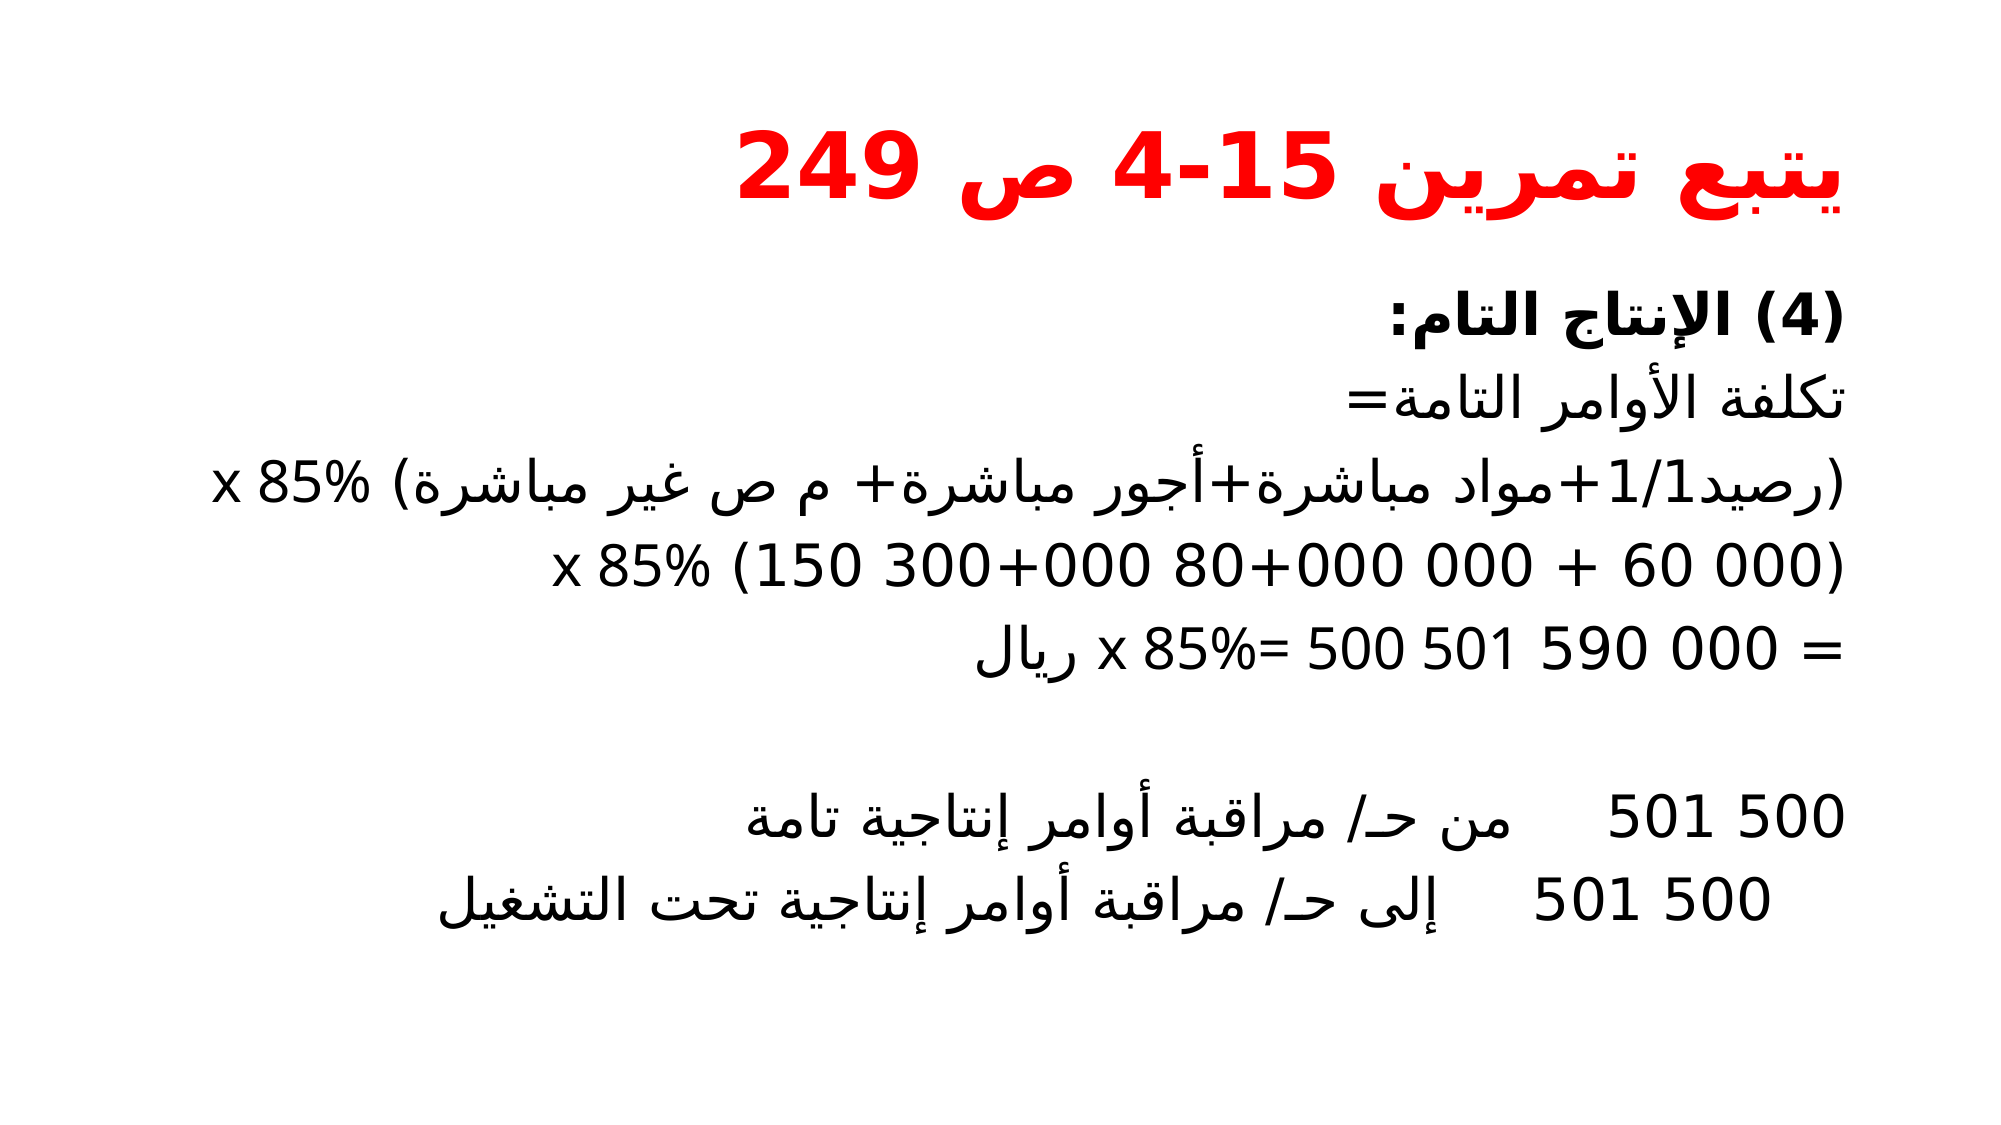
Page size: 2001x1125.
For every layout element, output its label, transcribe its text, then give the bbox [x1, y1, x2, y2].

list (4) الإنتاج التام: تكلفة الأوامر التامة= (رصيد1/1+مواد مباشرة+أجور مباشرة+ م ص غير مباشرة) x 85% (000 60 + 000 80+000 300+000 150) x 85% = 000 590 x 85%= 500 501 ريال 500 501 من حـ/ مراقبة أوامر إنتاجية تامة 500 501 إلى حـ/ مراقبة أوامر إنتاجية تحت التشغيل [137, 277, 1863, 1050]
title يتبع تمرين 15-4 ص 249 [137, 59, 1863, 277]
